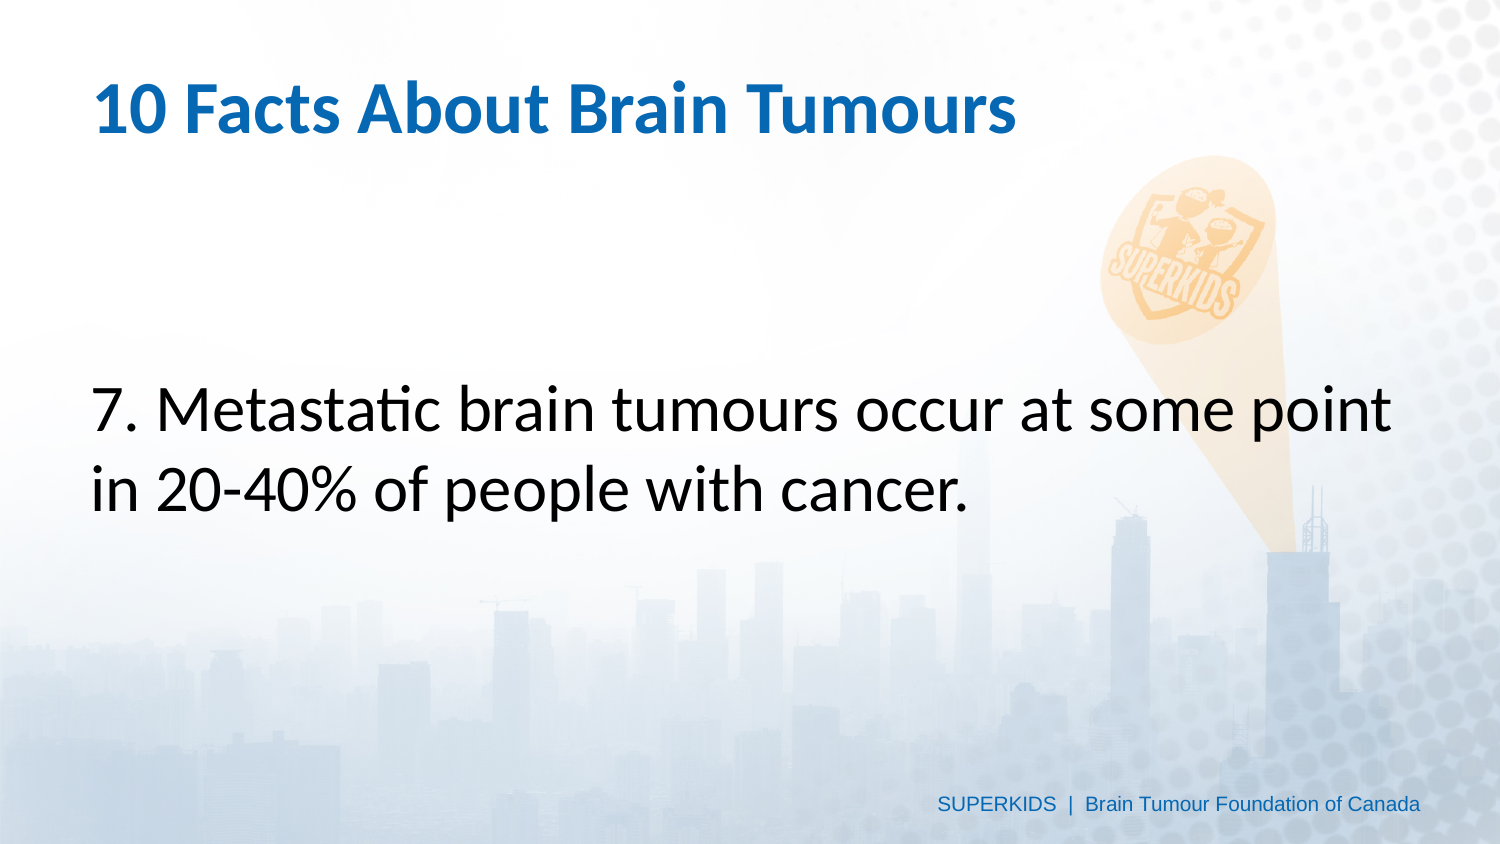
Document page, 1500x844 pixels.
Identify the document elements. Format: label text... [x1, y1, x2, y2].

title 10 Facts About Brain Tumours [76, 33, 1426, 175]
list 7. Metastatic brain tumours occur at some point in 20-40% of people with cancer. [74, 196, 1426, 754]
picture [0, 0, 1500, 844]
